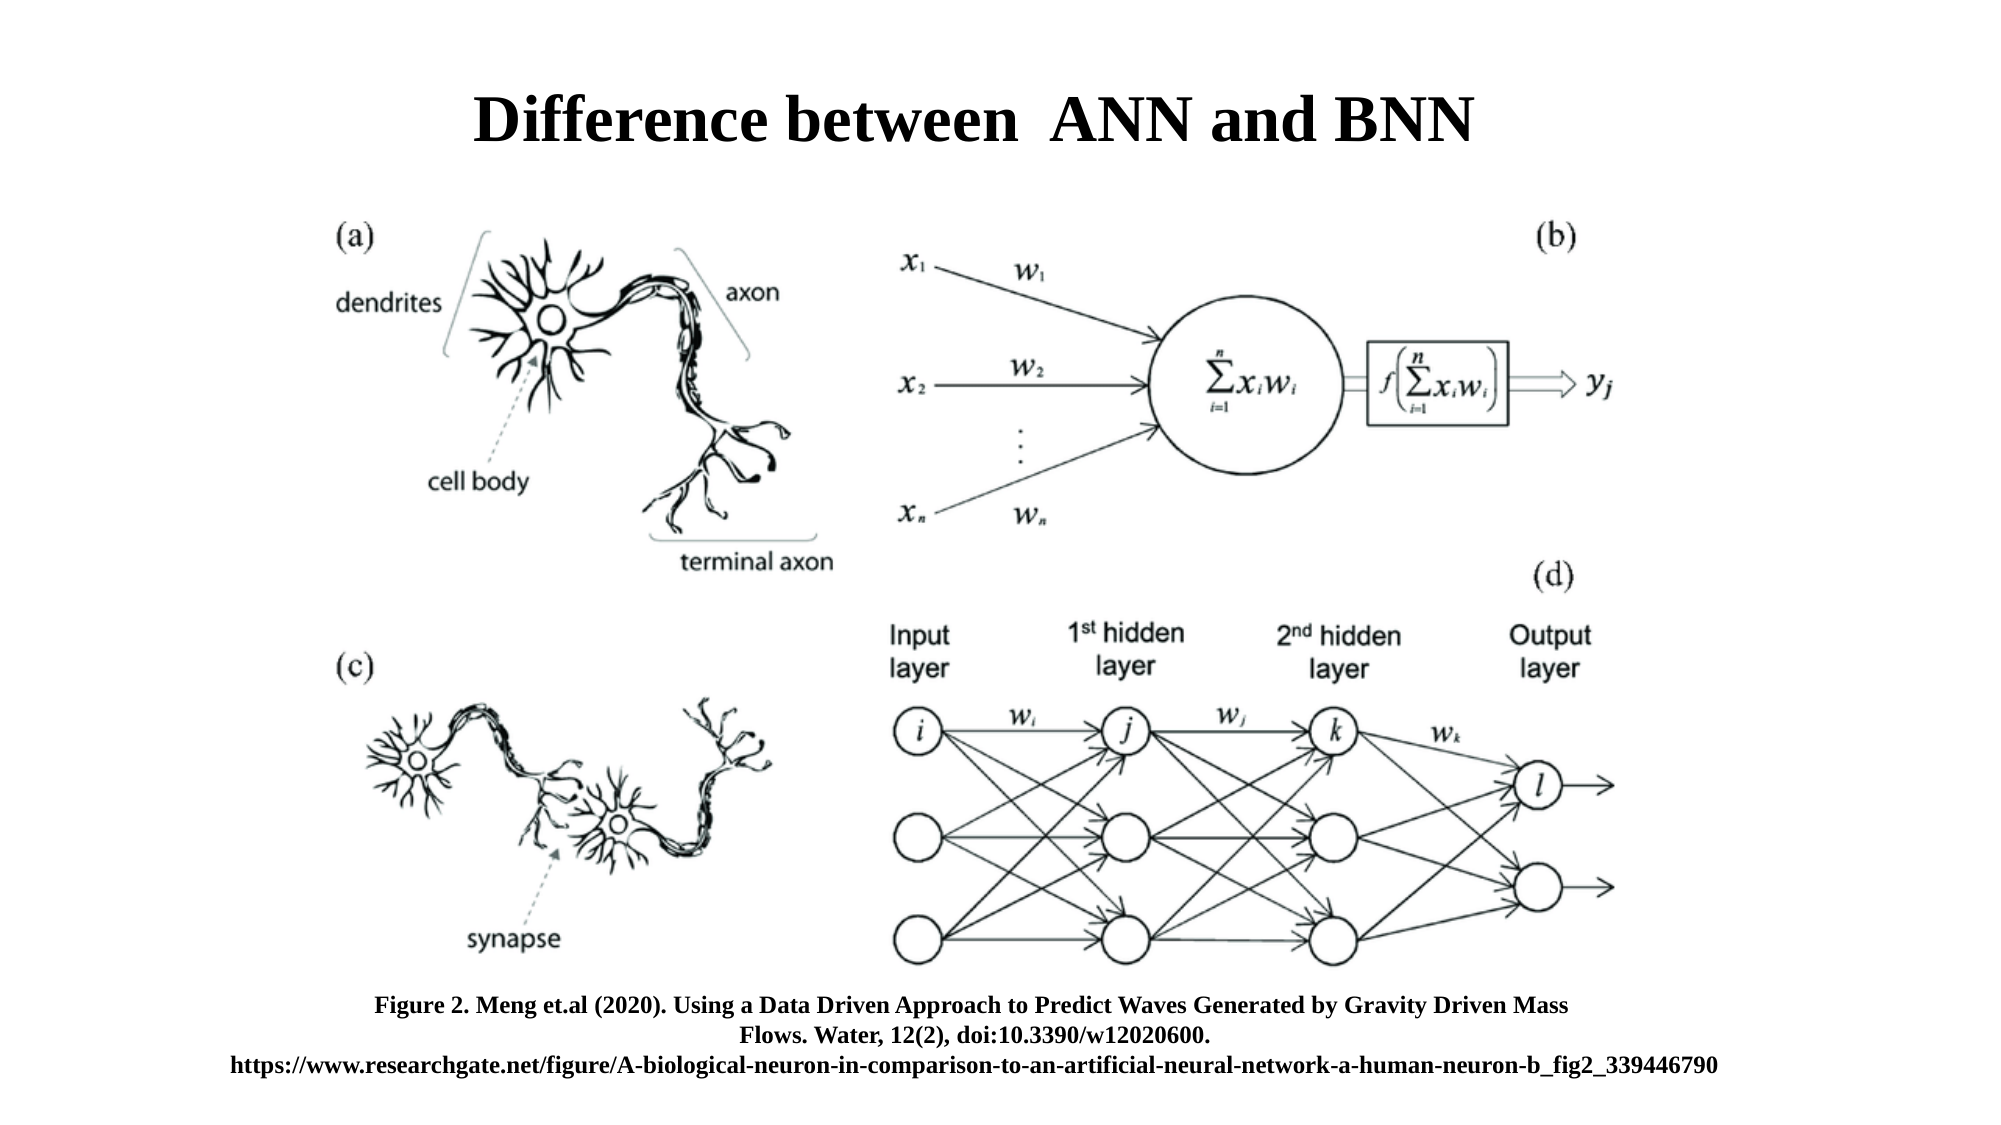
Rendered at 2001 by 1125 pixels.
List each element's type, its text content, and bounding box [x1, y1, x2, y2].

text_box Difference between ANN and BNN [137, 67, 1813, 163]
picture [335, 203, 1615, 973]
text_box Figure 2. Meng et.al (2020). Using a Data Driven Approach to Predict Waves Generated by Gravity Driven Mass Flows. Water, 12(2), doi:10.3390/w12020600. https://www.researchgate.net/figure/A-biological-neuron-in-comparison-to-an-artificial-neural-network-a-human-neuron-b_fig2_339446790 [137, 980, 1813, 1086]
